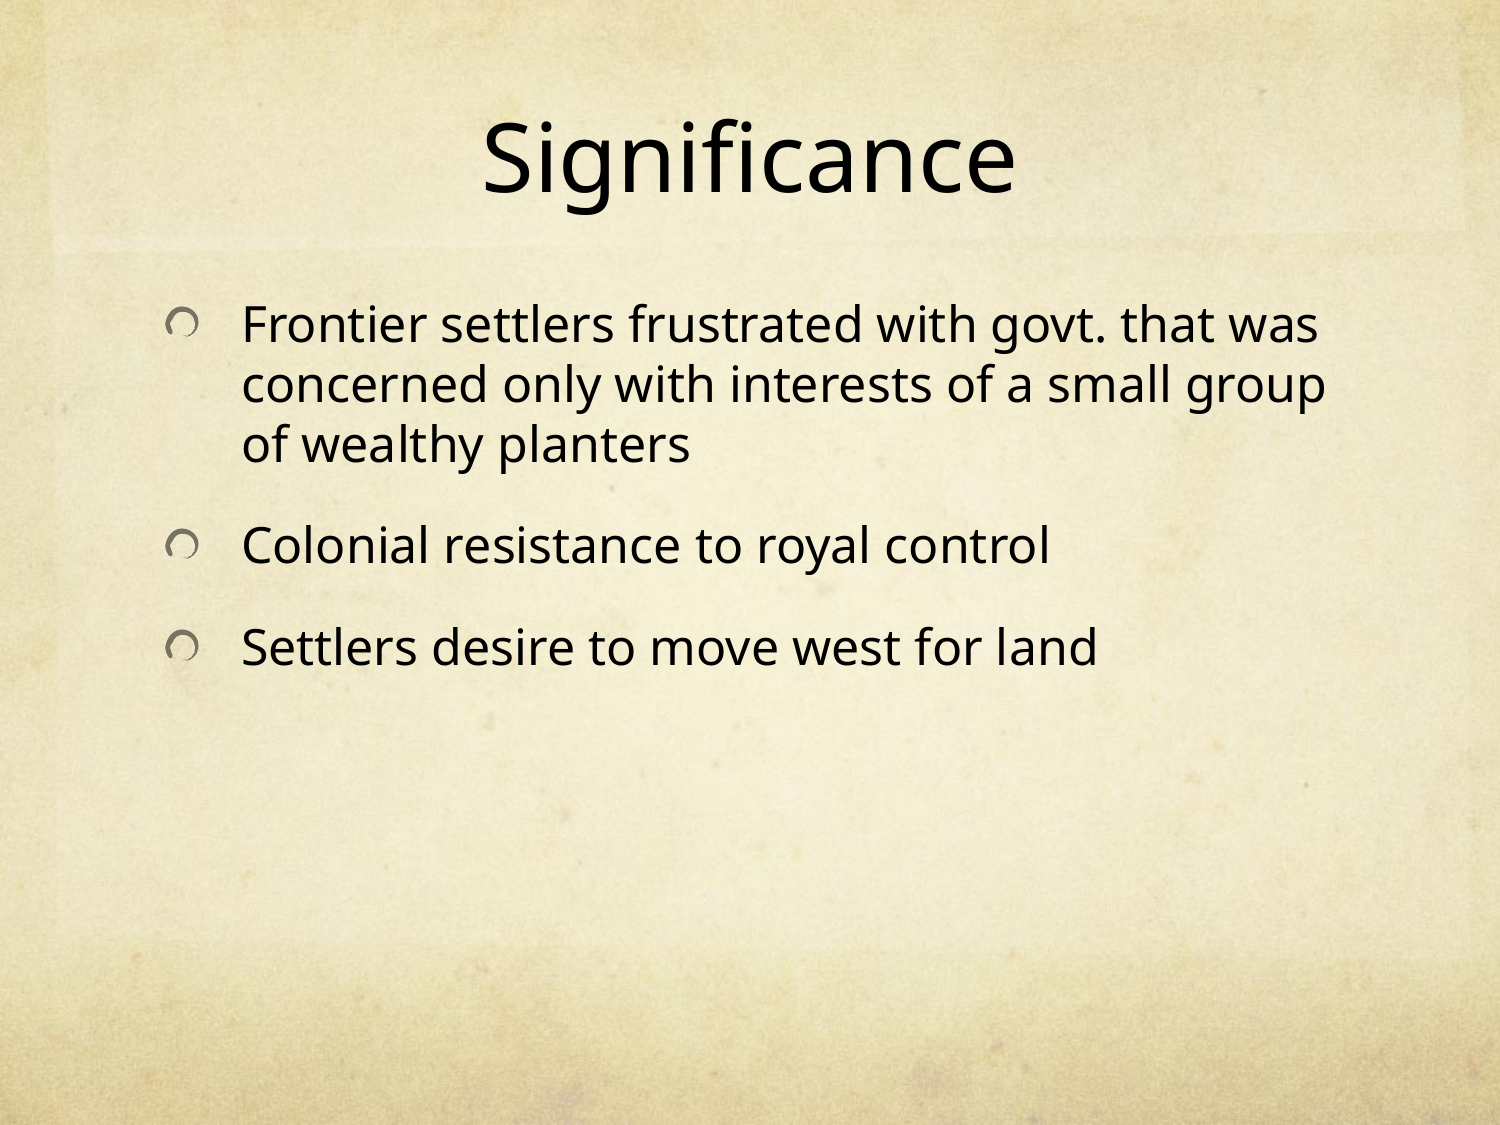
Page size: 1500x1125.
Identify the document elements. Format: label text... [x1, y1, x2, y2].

title Significance [150, 82, 1350, 225]
list Frontier settlers frustrated with govt. that was concerned only with interests of a small group of wealthy planters Colonial resistance to royal control Settlers desire to move west for land [150, 284, 1350, 950]
picture [0, 0, 1500, 1125]
